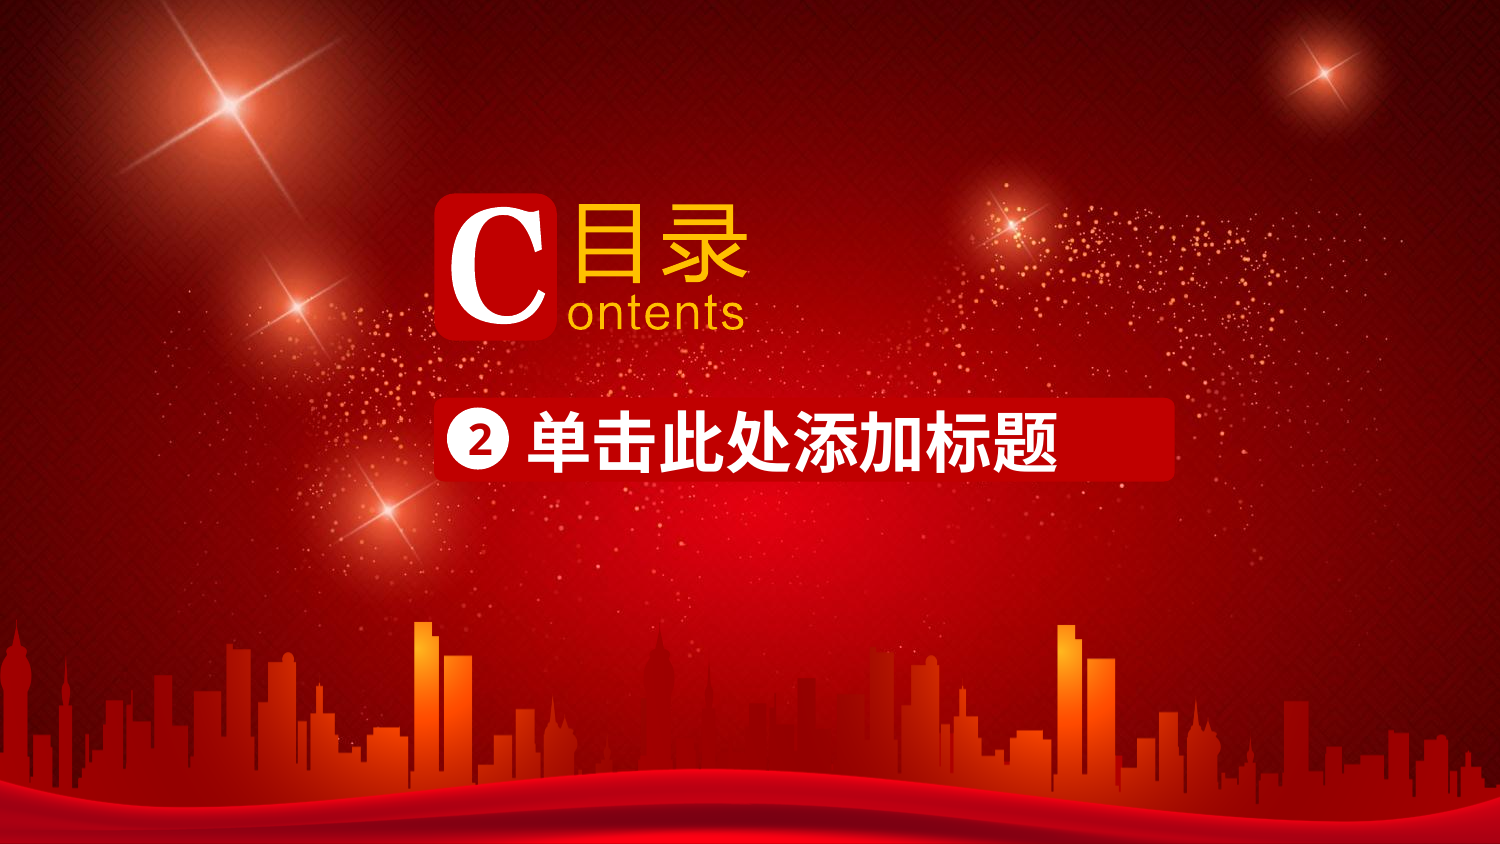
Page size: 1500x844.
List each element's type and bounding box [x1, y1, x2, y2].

picture [0, 0, 1500, 844]
text_box [446, 404, 509, 473]
